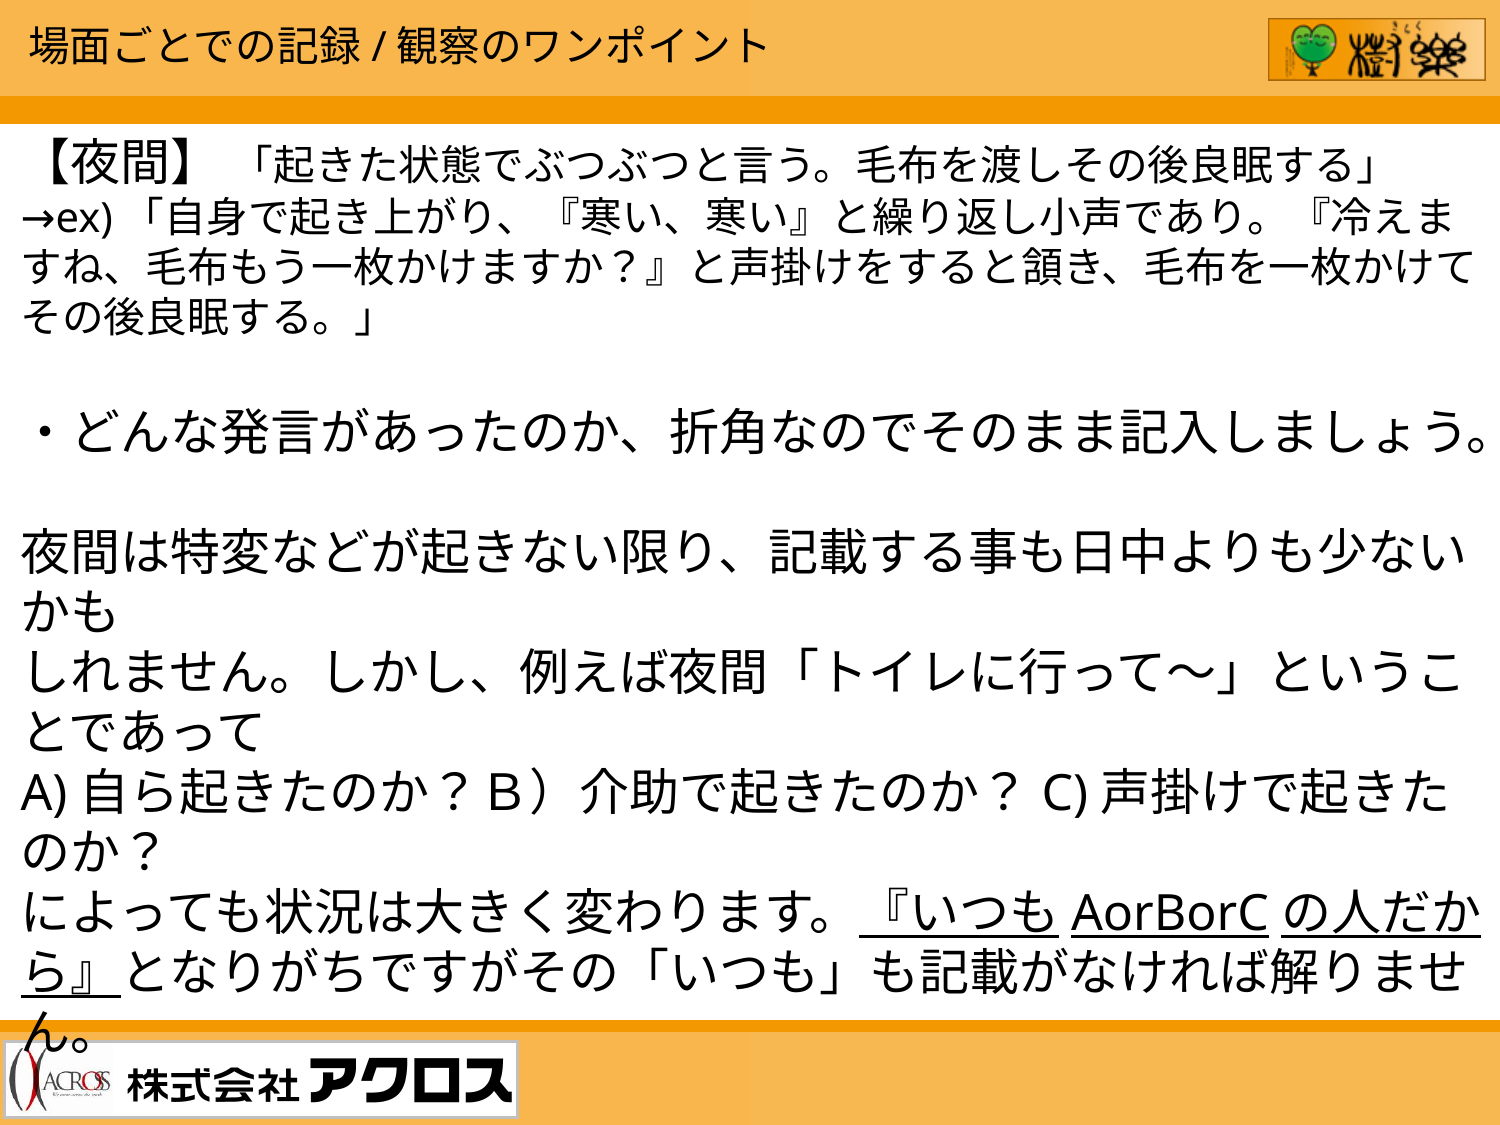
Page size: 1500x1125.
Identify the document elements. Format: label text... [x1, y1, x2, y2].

picture [0, 1020, 5, 1125]
text_box 場面ごとでの記録/観察のワンポイント [13, 12, 833, 78]
text_box 【夜間】 「起きた状態でぶつぶつと言う。毛布を渡しその後良眠する」 →ex)「自身で起き上がり、『寒い、寒い』と繰り返し小声であり。『冷えますね、毛布もう一枚かけますか？』と声掛けをすると頷き、毛布を一枚かけてその後良眠する。」 ・どんな発言があったのか、折角なのでそのまま記入しましょう。 夜間は特変などが起きない限り、記載する事も日中よりも少ないかも しれません。しかし、例えば夜間「トイレに行って～」ということであって A)自ら起きたのか？Ｂ）介助で起きたのか？C)声掛けで起きたのか？ によっても状況は大きく変わります。『いつもAorBorCの人だから』となりがちですがその「いつも」も記載がなければ解りません。 夜間に関しては1.5H～2Hに一度程度は巡回をしましょう。 夜は前述のように記載が少なくなるかもしれませんが、夜の事は記録からしか解らない方もシフト上おられても情報の共有は勿論必要です。 [5, 123, 1500, 1125]
picture [0, 0, 1500, 124]
